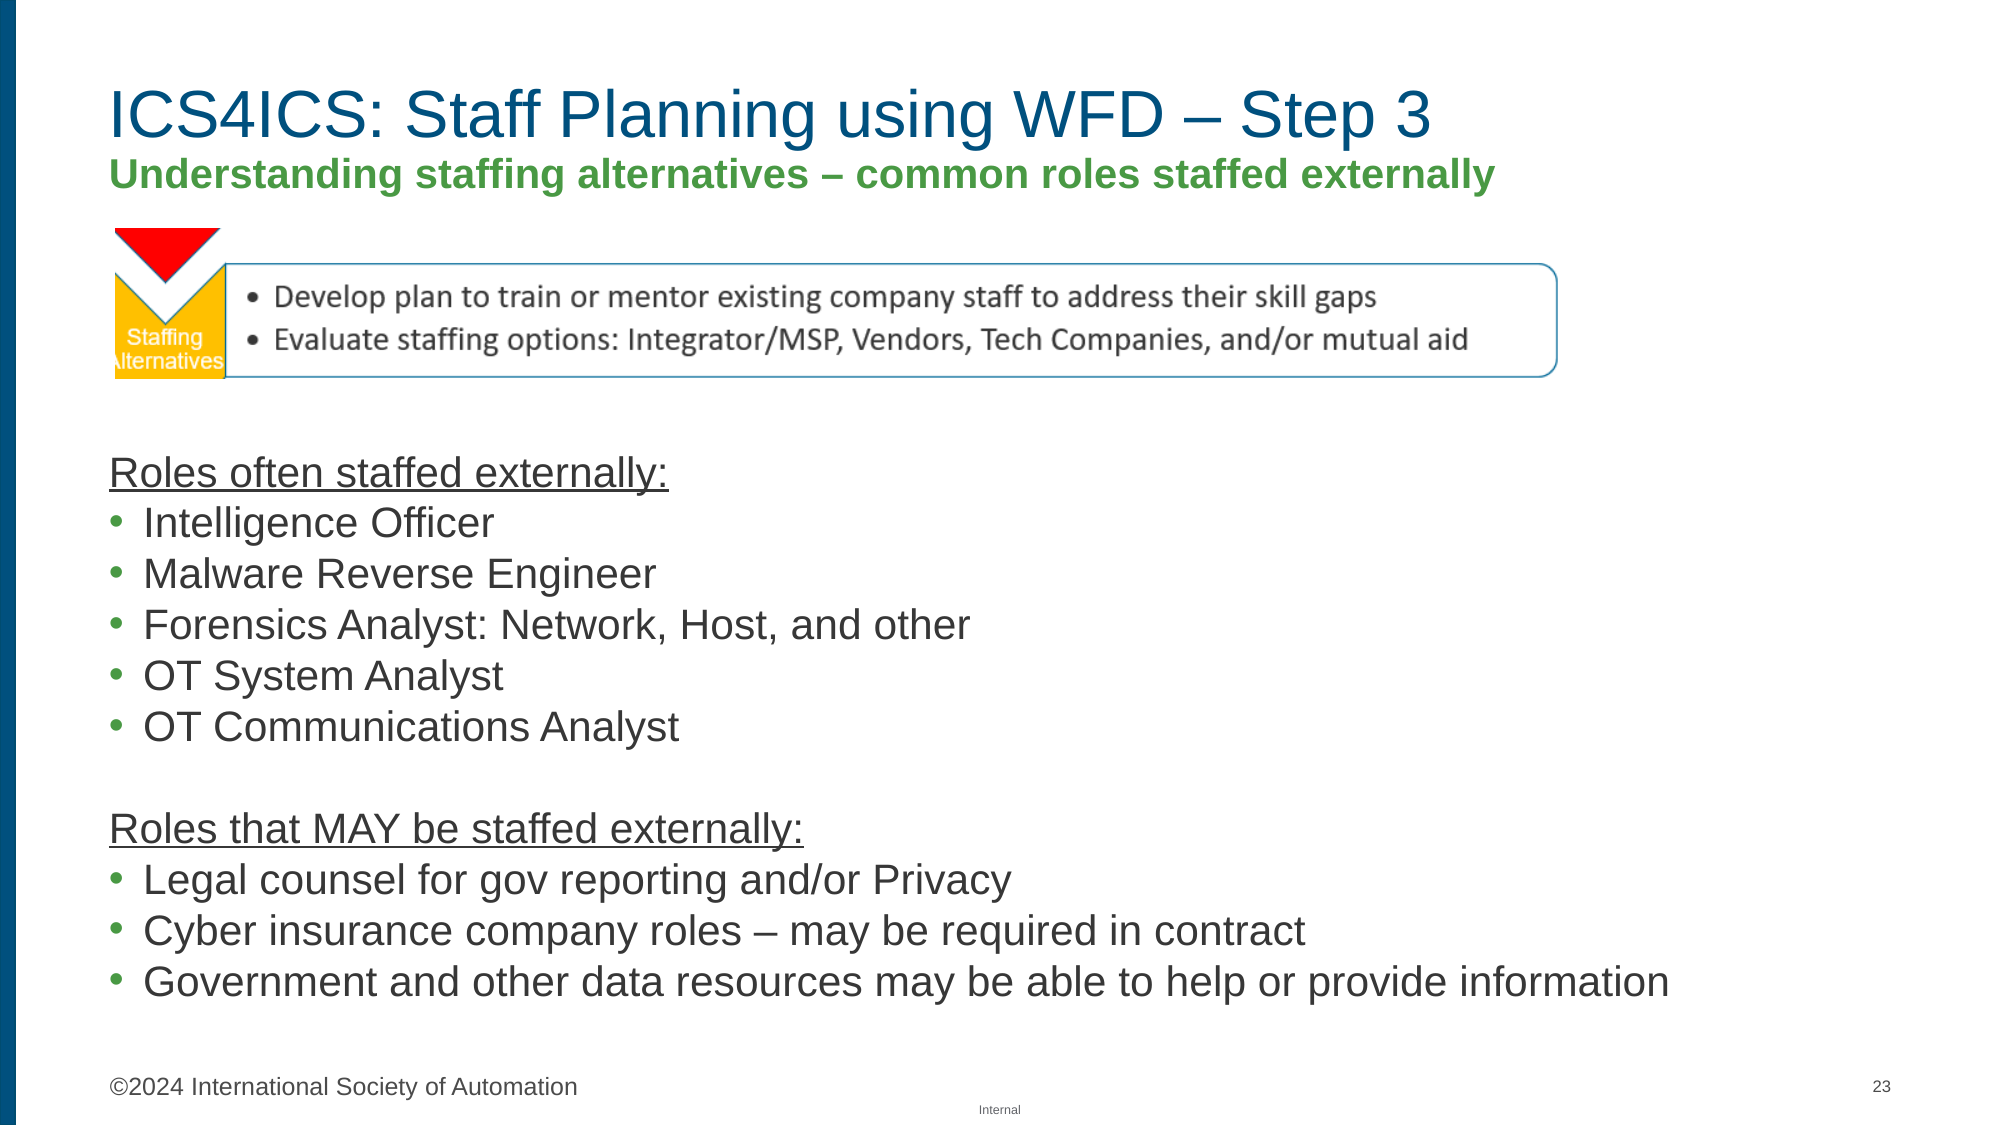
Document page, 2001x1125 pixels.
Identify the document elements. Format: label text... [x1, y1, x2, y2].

list Roles often staffed externally: Intelligence Officer Malware Reverse Engineer Forensics Analyst: Network, Host, and other OT System Analyst OT Communications Analyst Roles that MAY be staffed externally: Legal counsel for gov reporting and/or Privacy Cyber insurance company roles – may be required in contract Government and other data resources may be able to help or provide information [93, 437, 1907, 1014]
picture [115, 228, 1559, 379]
title ICS4ICS: Staff Planning using WFD – Step 3 Understanding staffing alternatives – common roles staffed externally [93, 93, 1819, 184]
slide_number 23 [1456, 1071, 1907, 1100]
